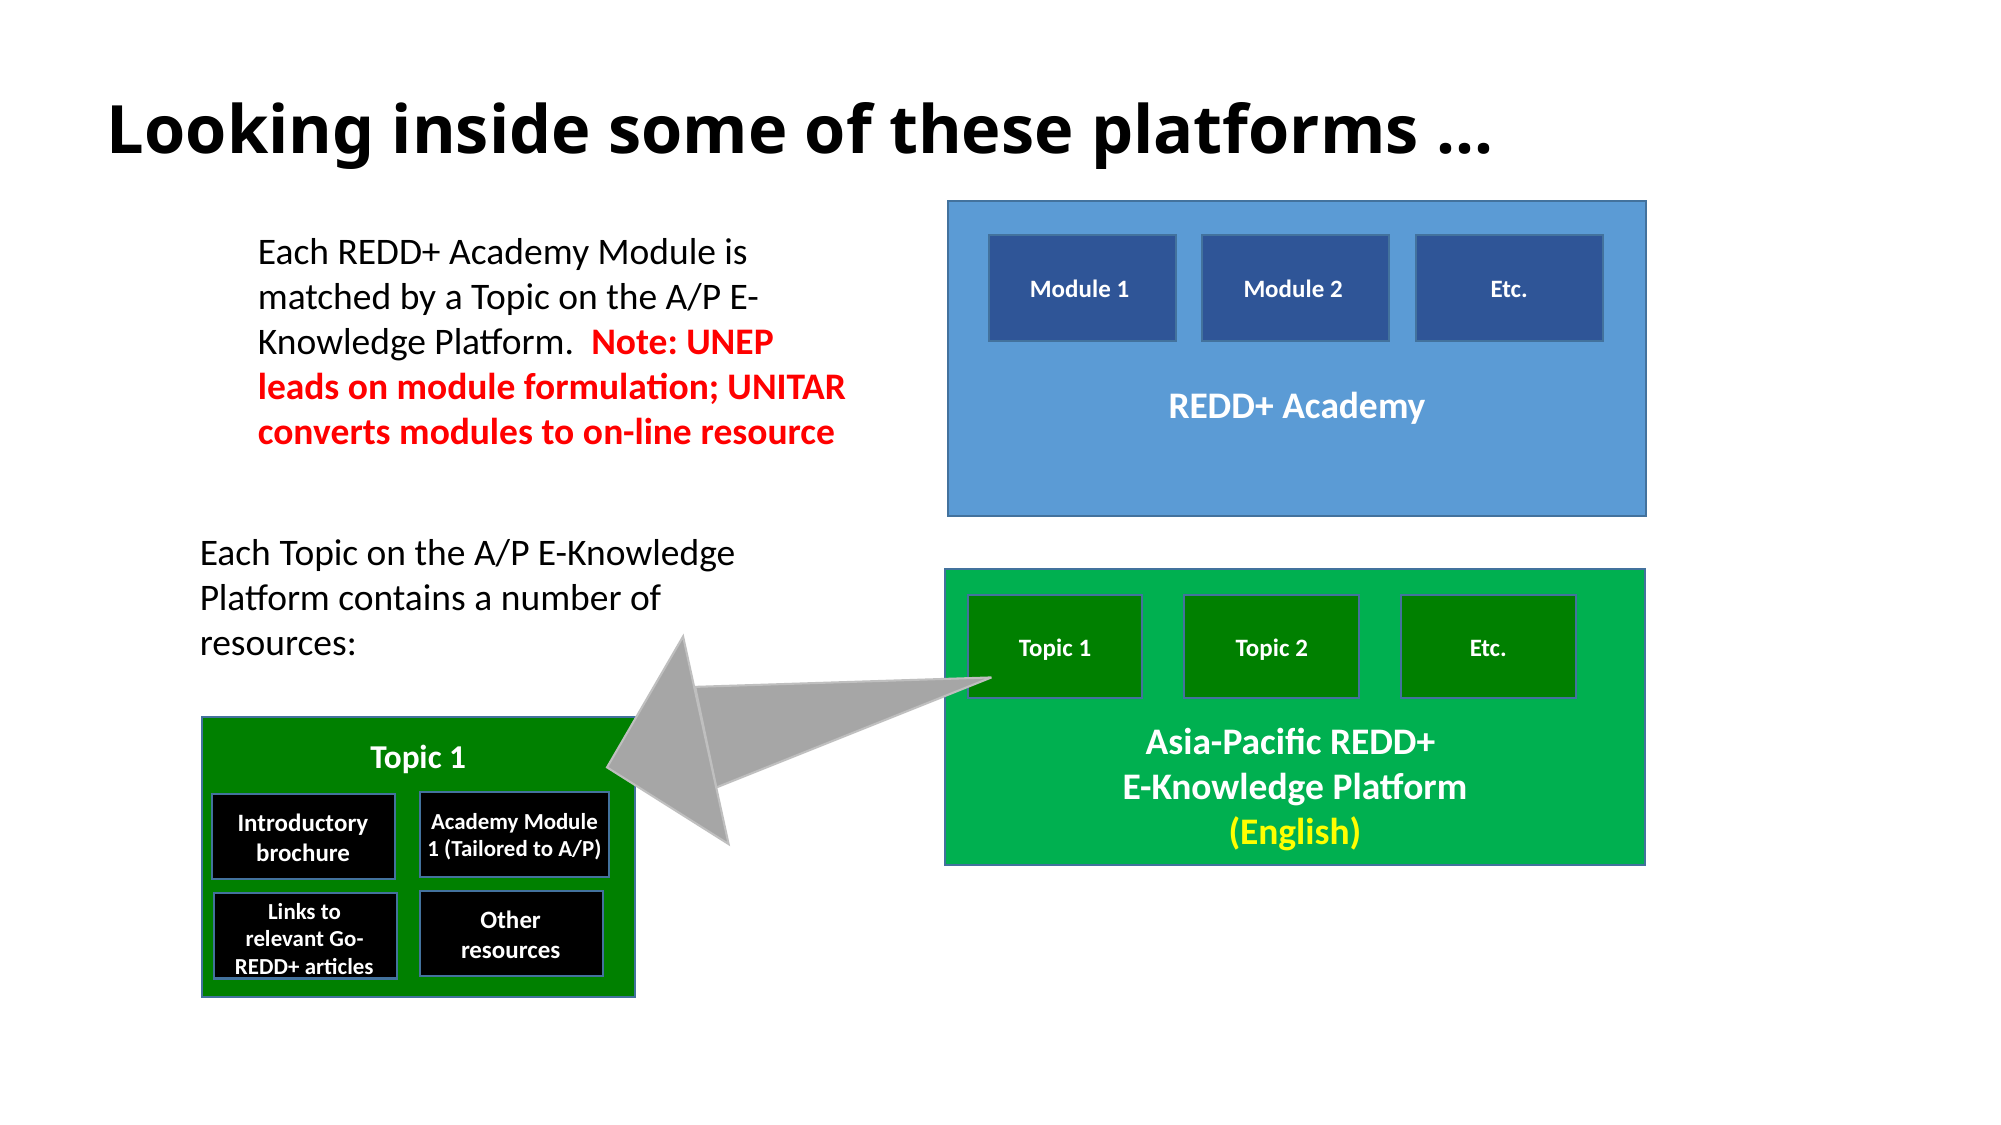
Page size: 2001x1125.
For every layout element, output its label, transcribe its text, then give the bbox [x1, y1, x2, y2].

text_box REDD+ Academy [947, 200, 1647, 517]
text_box Asia-Pacific REDD+ E-Knowledge Platform (English) [976, 568, 1646, 866]
text_box Module 2 [1228, 265, 1363, 310]
text_box [1400, 594, 1577, 699]
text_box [185, 520, 976, 998]
text_box Topic 2 [1204, 623, 1339, 669]
text_box [1183, 594, 1360, 699]
text_box [976, 594, 1143, 699]
text_box Etc. [1442, 265, 1577, 310]
text_box Topic 1 [988, 623, 1123, 669]
text_box [1415, 234, 1604, 342]
text_box Etc. [1421, 623, 1556, 669]
title Looking inside some of these platforms … [91, 89, 1890, 175]
text_box [1201, 234, 1390, 342]
text_box [988, 234, 1177, 342]
text_box Each REDD+ Academy Module is matched by a Topic on the A/P E-Knowledge Platform. Note: UNEP leads on module formulation; UNITAR converts modules to on-line resource [243, 219, 878, 460]
text_box Module 1 [1015, 265, 1150, 310]
